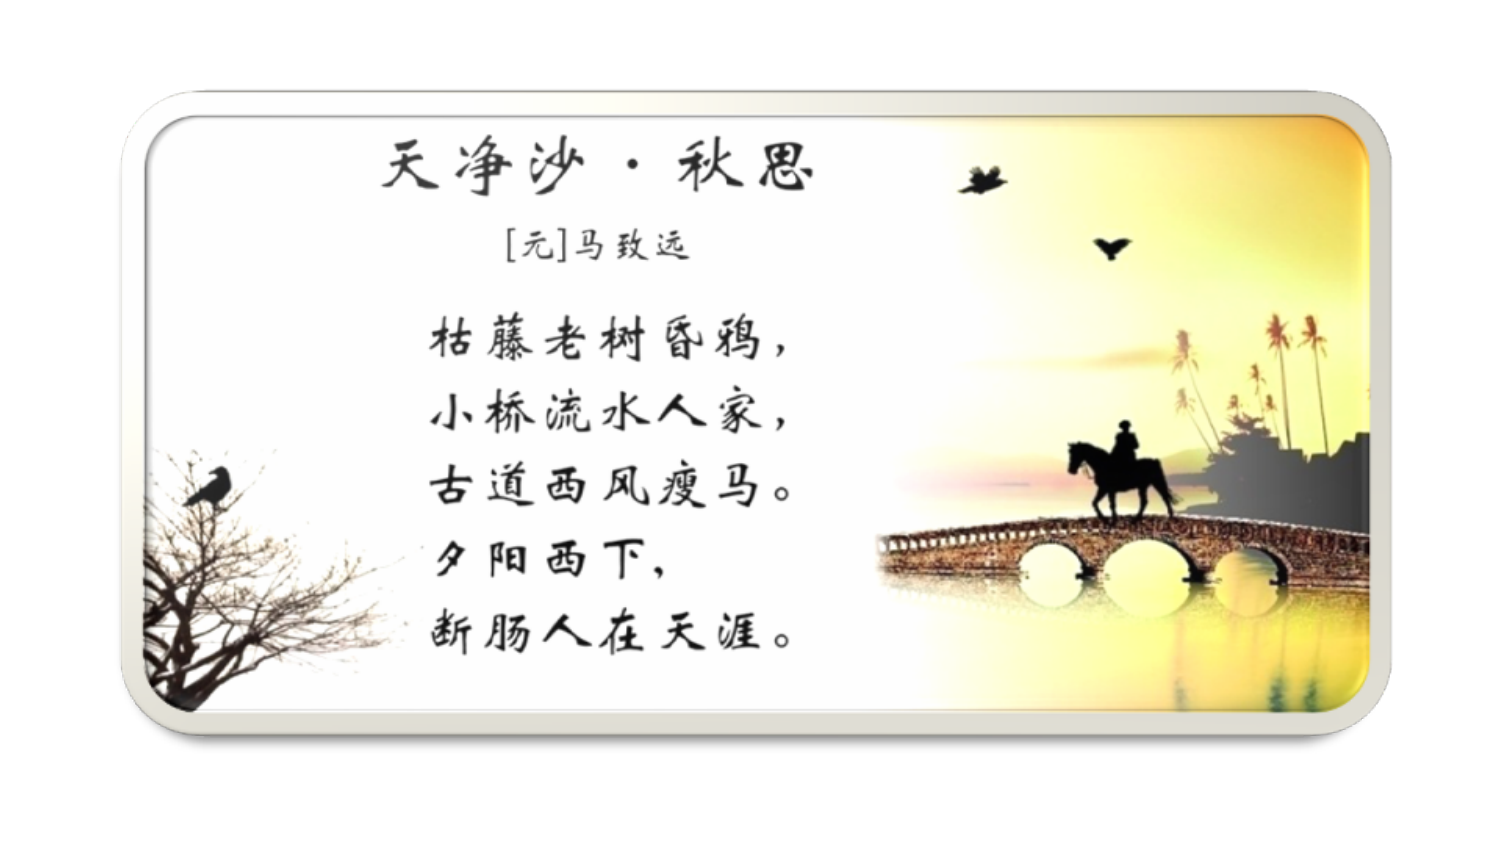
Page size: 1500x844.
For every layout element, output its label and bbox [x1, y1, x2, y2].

picture [109, 80, 1404, 761]
